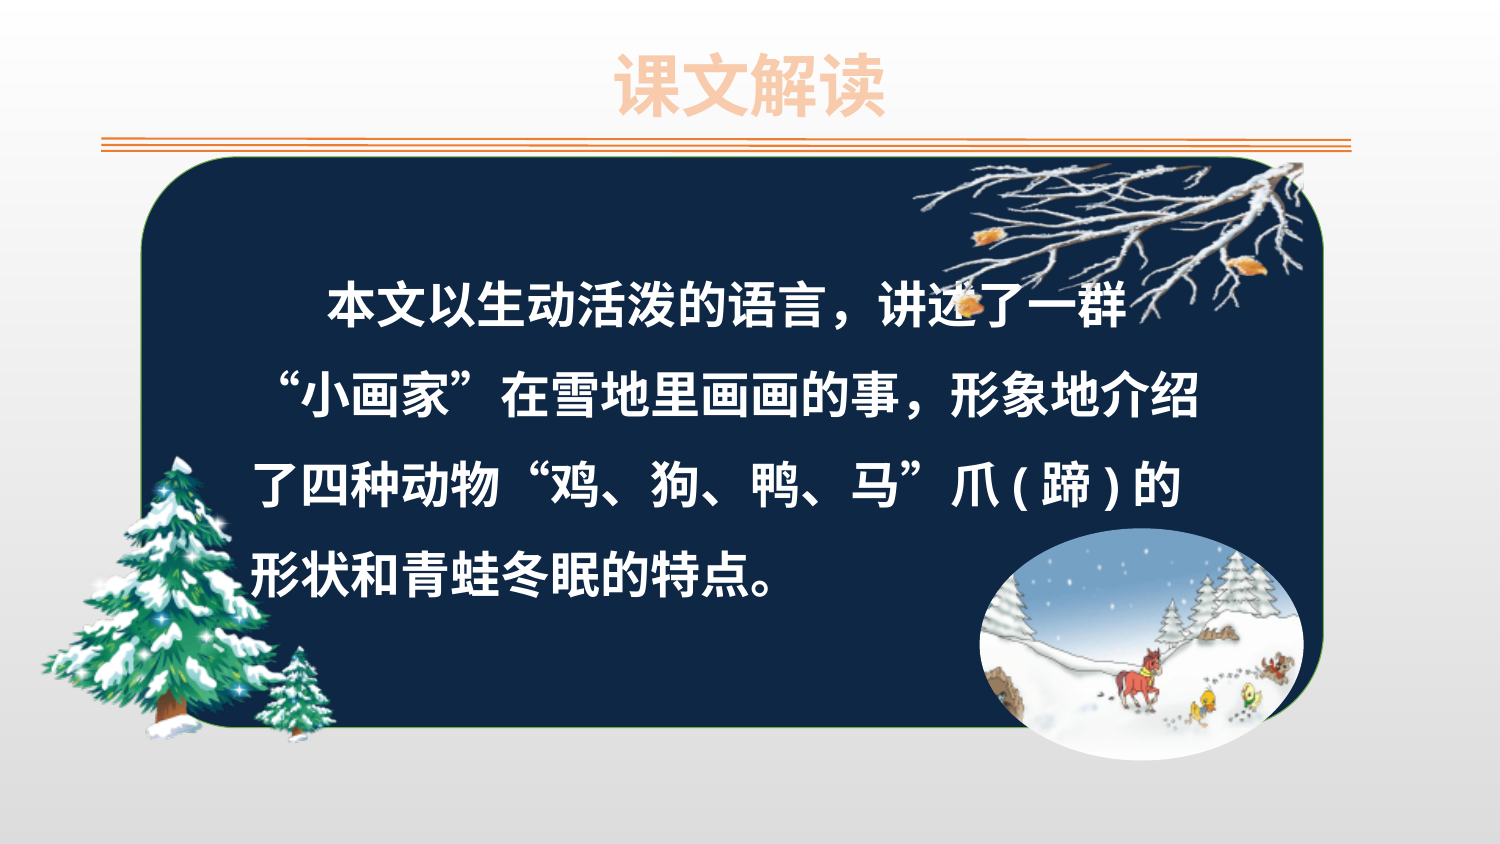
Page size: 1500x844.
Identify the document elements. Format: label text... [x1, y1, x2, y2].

text_box 课文解读 [601, 36, 899, 131]
picture [979, 528, 1304, 761]
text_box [1338, 138, 1352, 152]
text_box [140, 156, 899, 410]
picture [30, 410, 341, 744]
picture [899, 138, 1338, 355]
text_box 本文以生动活泼的语言，讲述了一群“小画家”在雪地里画画的事，形象地介绍了四种动物“鸡、狗、鸭、马”爪(蹄)的形状和青蛙冬眠的特点。 [239, 237, 1230, 503]
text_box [101, 138, 899, 152]
text_box [341, 355, 1324, 729]
